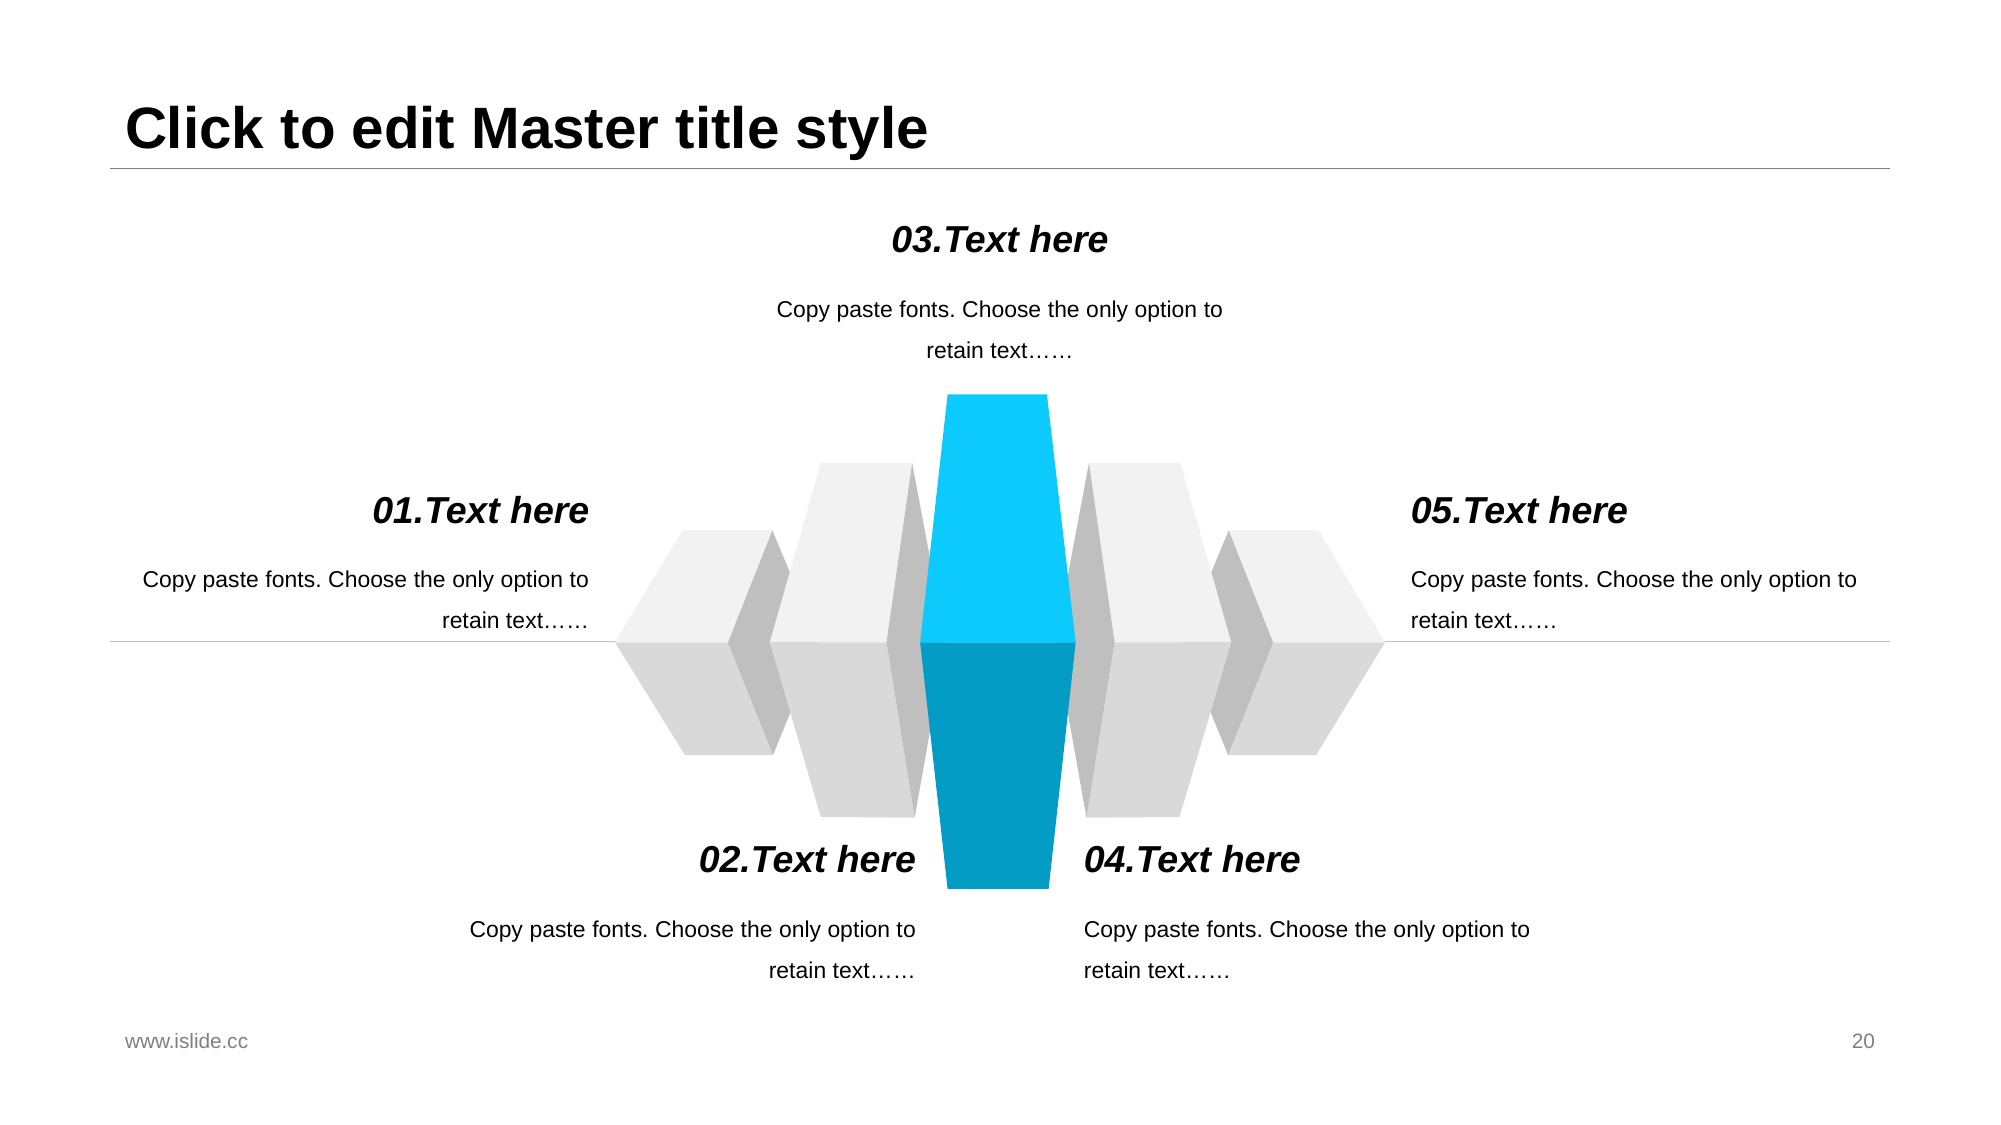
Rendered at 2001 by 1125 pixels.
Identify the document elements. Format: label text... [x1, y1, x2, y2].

slide_number 20 [1412, 1023, 1890, 1058]
footer www.islide.cc [109, 1023, 790, 1058]
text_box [109, 202, 1890, 992]
title Click to edit Master title style [109, 0, 1890, 169]
